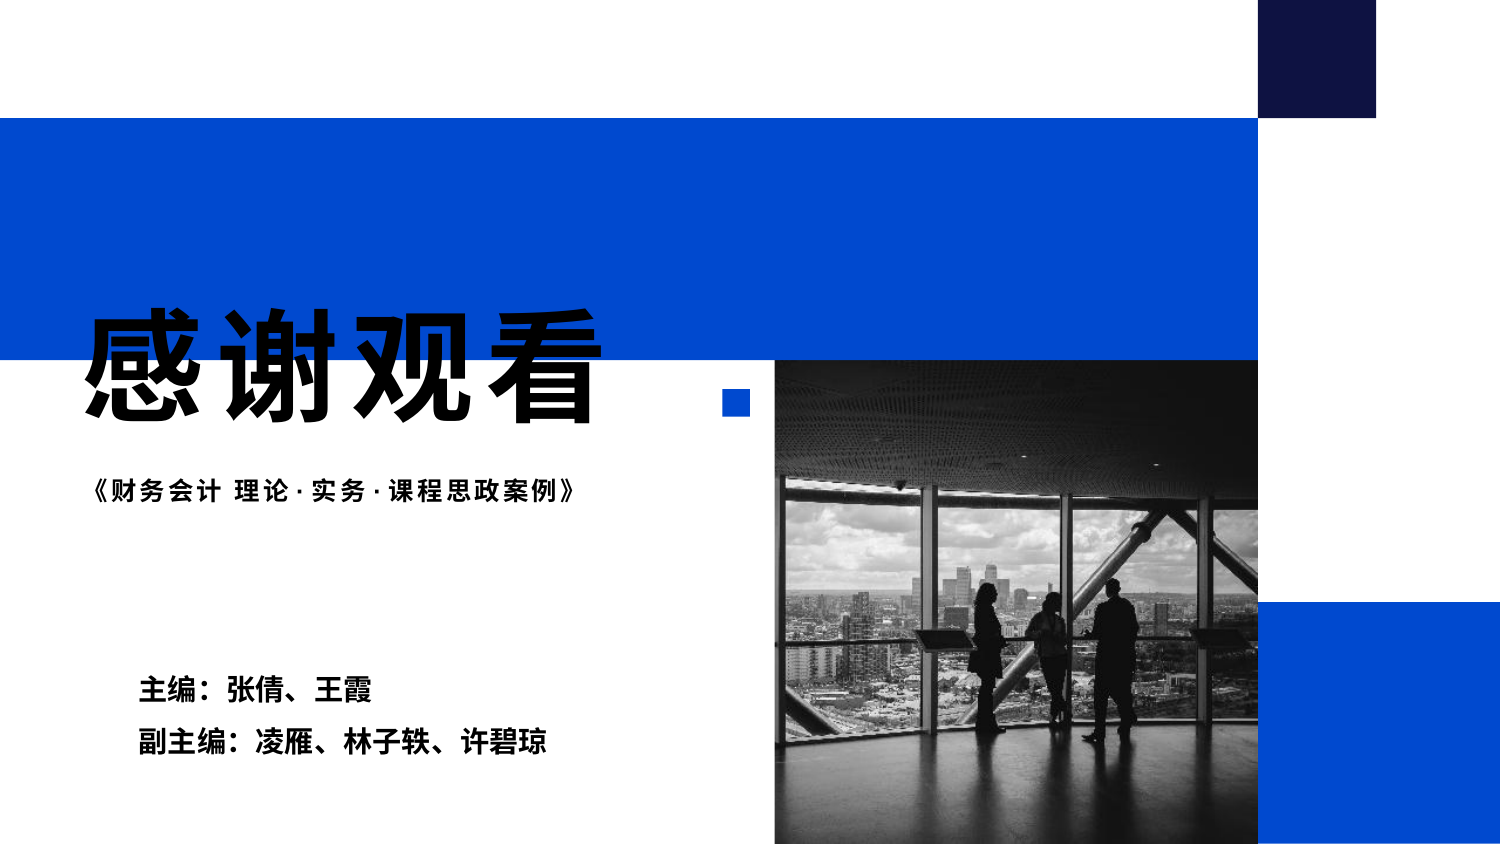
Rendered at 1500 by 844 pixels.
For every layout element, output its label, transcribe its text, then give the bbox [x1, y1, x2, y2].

picture [774, 361, 1258, 844]
title 感谢观看 [66, 282, 726, 446]
text_box 主编：张倩、王霞 副主编：凌雁、林子轶、许碧琼 [123, 646, 593, 766]
list 《财务会计 理论·实务·课程思政案例》 [66, 461, 603, 538]
